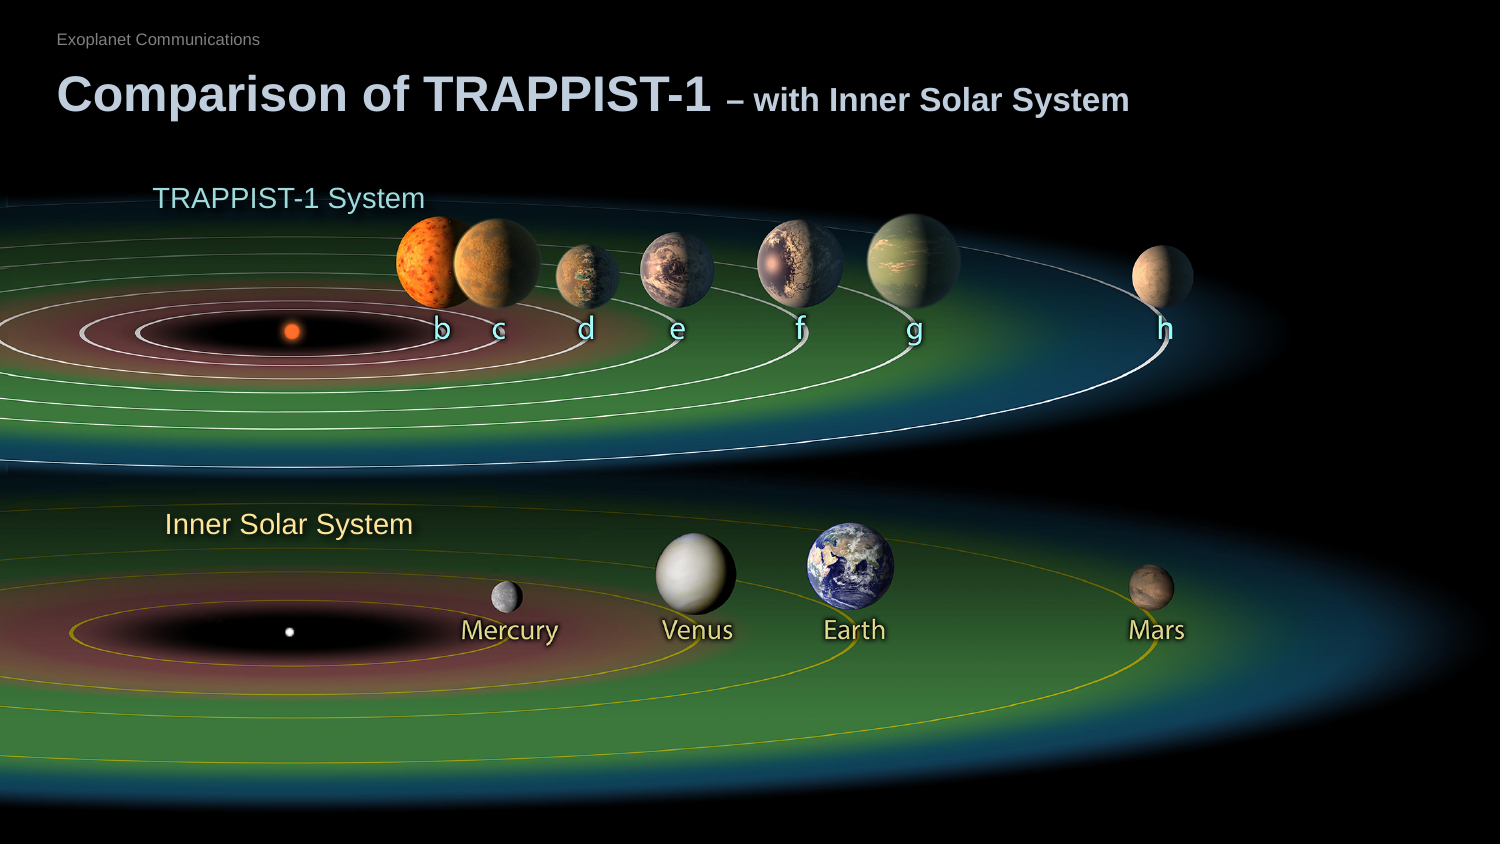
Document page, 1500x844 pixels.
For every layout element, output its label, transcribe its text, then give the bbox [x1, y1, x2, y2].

picture [0, 45, 1500, 844]
list Exoplanet Communications [41, 21, 1439, 44]
